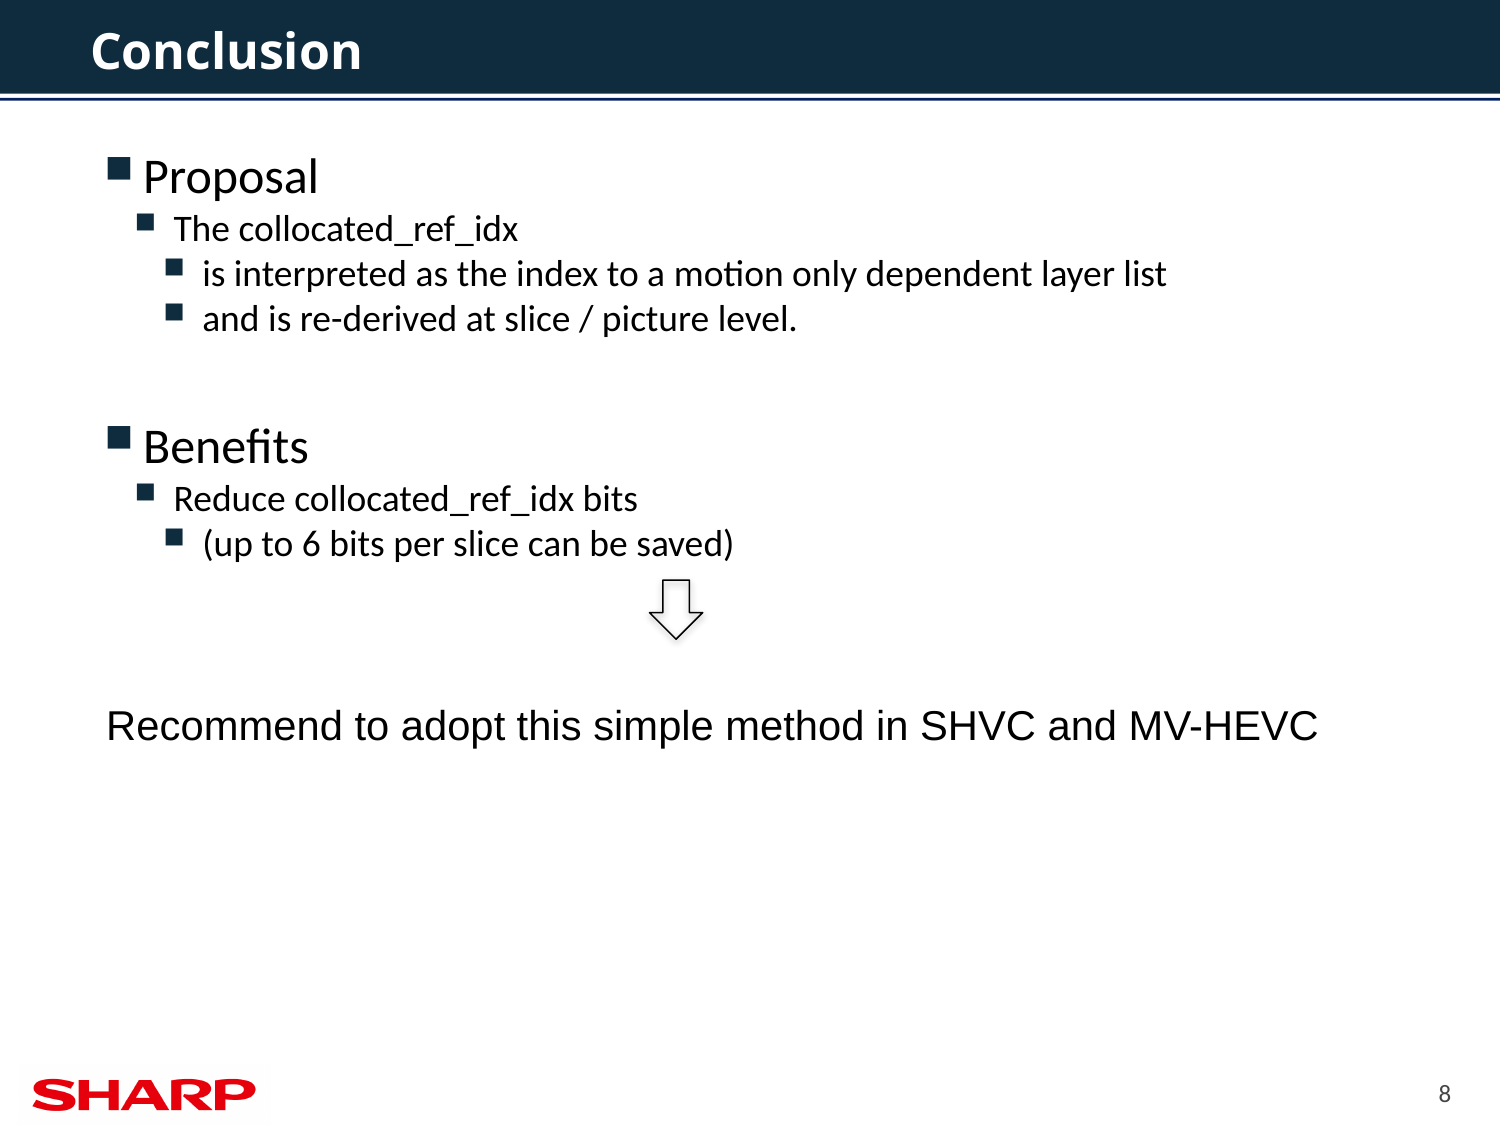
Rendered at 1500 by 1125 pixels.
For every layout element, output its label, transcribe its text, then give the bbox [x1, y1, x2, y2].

slide_number 8 [1345, 1062, 1467, 1108]
text_box [648, 579, 704, 640]
title Conclusion [74, 15, 1426, 85]
picture [17, 1064, 271, 1125]
text_box Recommend to adopt this simple method in SHVC and MV-HEVC [100, 692, 1382, 755]
list Proposal The collocated_ref_idx is interpreted as the index to a motion only dependent layer list and is re-derived at slice / picture level. Benefits Reduce collocated_ref_idx bits (up to 6 bits per slice can be saved) [74, 128, 1426, 1071]
